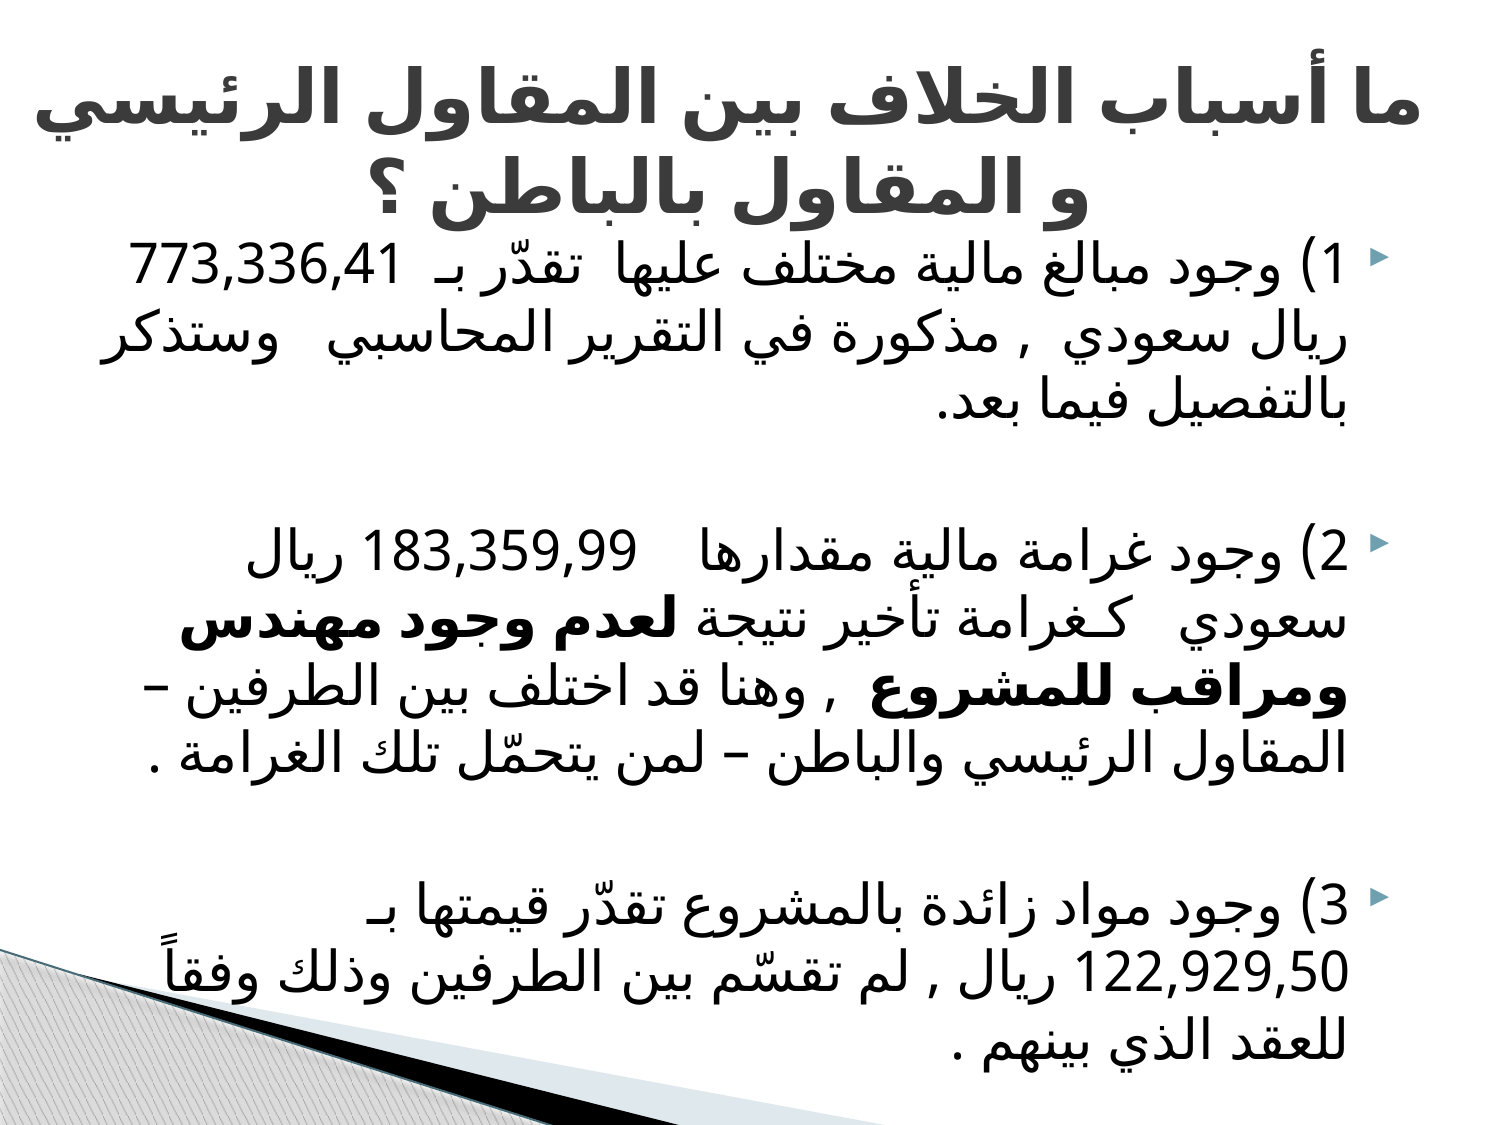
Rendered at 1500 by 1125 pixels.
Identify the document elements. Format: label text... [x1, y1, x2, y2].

list 1) وجود مبالغ مالية مختلف عليها تقدّر بـ 773,336,41 ريال سعودي , مذكورة في التقرير المحاسبي وستذكر بالتفصيل فيما بعد. 2) وجود غرامة مالية مقدارها 183,359,99 ريال سعودي كـغرامة تأخير نتيجة لعدم وجود مهندس ومراقب للمشروع , وهنا قد اختلف بين الطرفين – المقاول الرئيسي والباطن – لمن يتحمّل تلك الغرامة . 3) وجود مواد زائدة بالمشروع تقدّر قيمتها بـ 122,929,50 ريال , لم تقسّم بين الطرفين وذلك وفقاً للعقد الذي بينهم . [75, 233, 1425, 1012]
title ما أسباب الخلاف بين المقاول الرئيسي و المقاول بالباطن ؟ [0, 45, 1459, 233]
